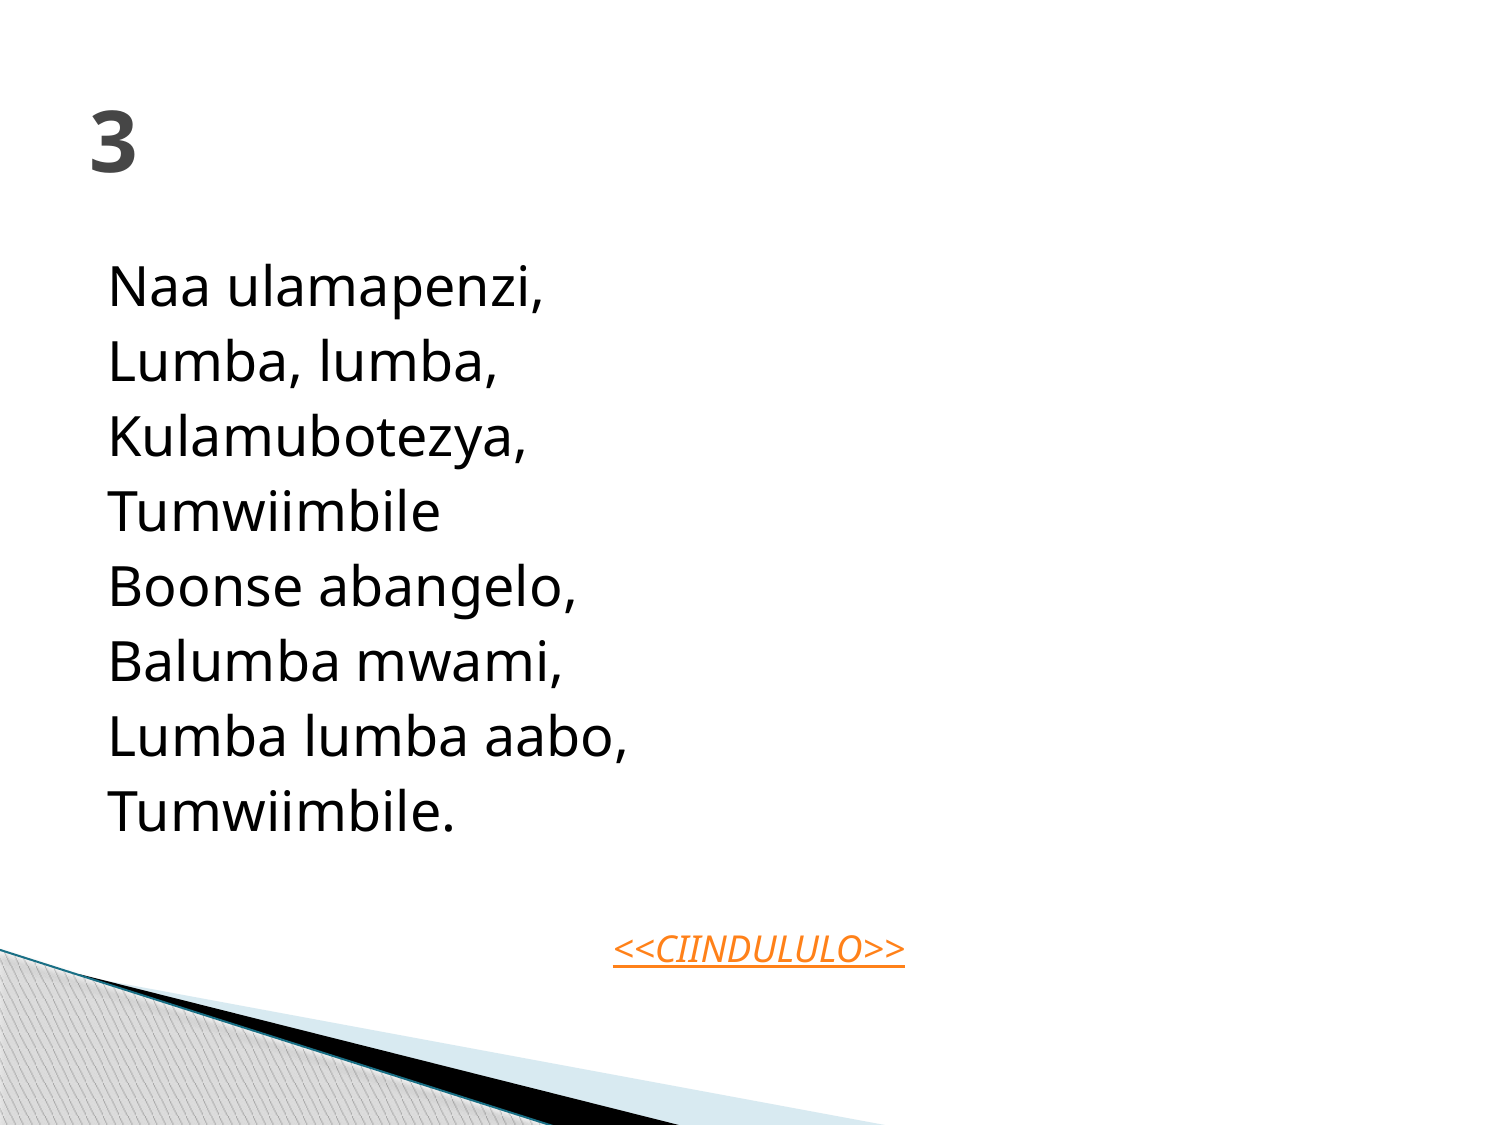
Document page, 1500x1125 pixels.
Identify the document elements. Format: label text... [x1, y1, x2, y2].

title 3 [75, 45, 1425, 233]
list Naa ulamapenzi, Lumba, lumba, Kulamubotezya, Tumwiimbile Boonse abangelo, Balumba mwami, Lumba lumba aabo, Tumwiimbile. <<CIINDULULO>> [75, 243, 1425, 986]
